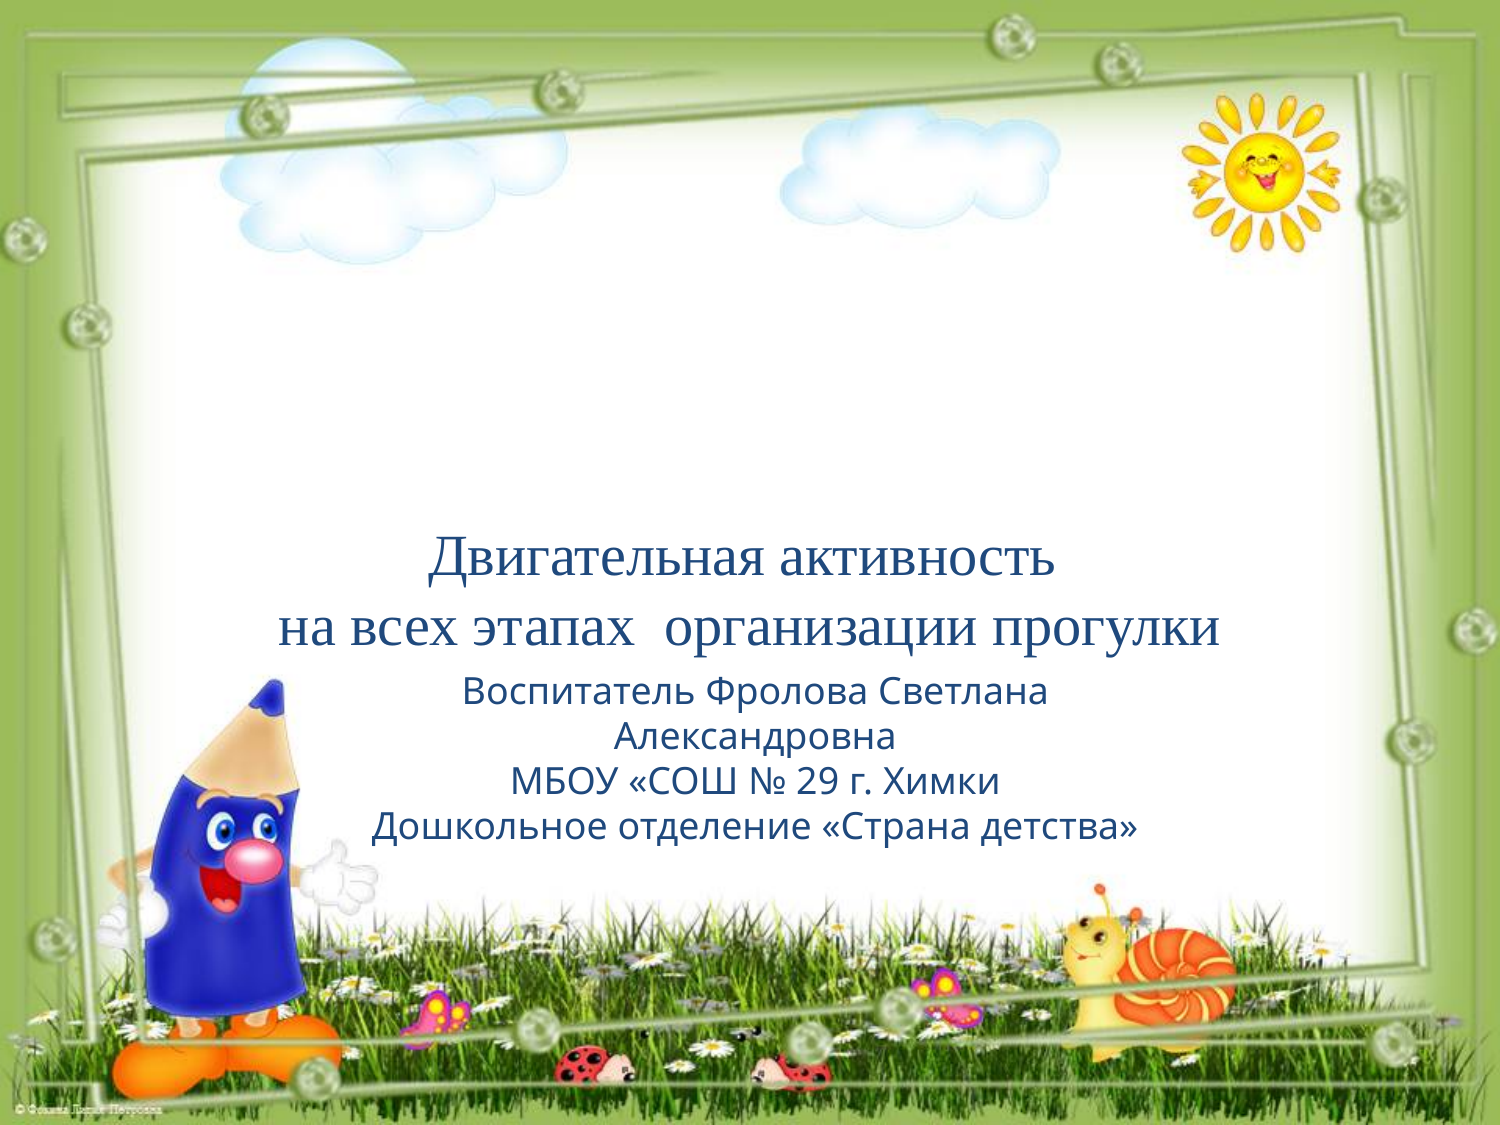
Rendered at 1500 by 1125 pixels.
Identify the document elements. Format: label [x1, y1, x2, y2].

picture [0, 0, 1500, 1125]
text_box [114, 396, 1386, 812]
